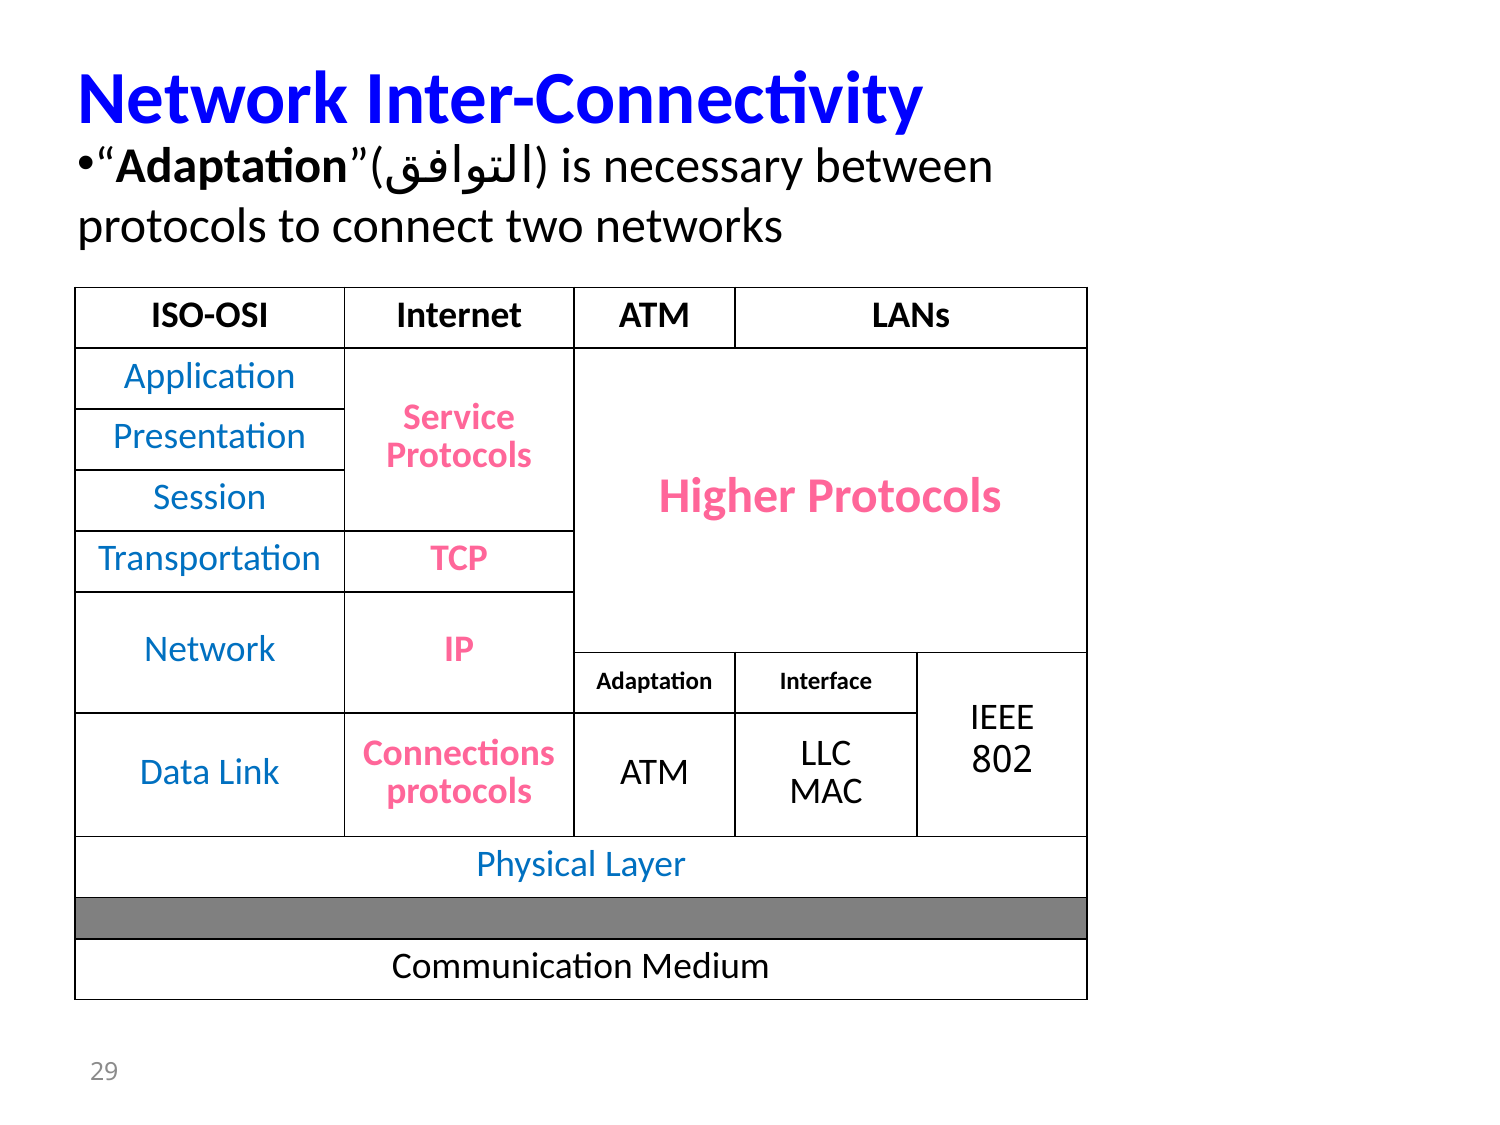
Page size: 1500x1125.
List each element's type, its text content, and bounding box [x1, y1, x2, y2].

table_header Internet [345, 288, 573, 347]
text_box [74, 262, 1275, 1005]
text_box [99, 70, 1450, 258]
table_cell Session [76, 471, 344, 530]
table_cell [76, 898, 1086, 938]
table_cell Service Protocols [345, 349, 573, 530]
table_cell Network [76, 593, 344, 712]
table_cell Higher Protocols [575, 349, 1086, 652]
table_cell LLC MAC [736, 714, 916, 836]
title Network Inter-Connectivity [62, 0, 1413, 124]
table_cell Physical Layer [76, 837, 1086, 897]
text_box “Adaptation”(التوافق) is necessary between protocols to connect two networks [62, 124, 1100, 260]
table_cell Presentation [76, 410, 344, 469]
slide_number 29 [75, 1042, 425, 1103]
table_cell Adaptation [575, 653, 734, 712]
table_cell Data Link [76, 714, 344, 836]
table_cell Communication Medium [76, 940, 1086, 999]
table_cell IP [345, 593, 573, 712]
table_header ATM [575, 288, 734, 347]
table_cell IEEE 802 [918, 653, 1086, 836]
table_cell Interface [736, 653, 916, 712]
table_cell Connections protocols [345, 714, 573, 836]
table_header ISO-OSI [76, 288, 344, 347]
table_cell Transportation [76, 532, 344, 591]
table_header LANs [736, 288, 1086, 347]
table_cell TCP [345, 532, 573, 591]
table_cell ATM [575, 714, 734, 836]
table_cell Application [76, 349, 344, 408]
